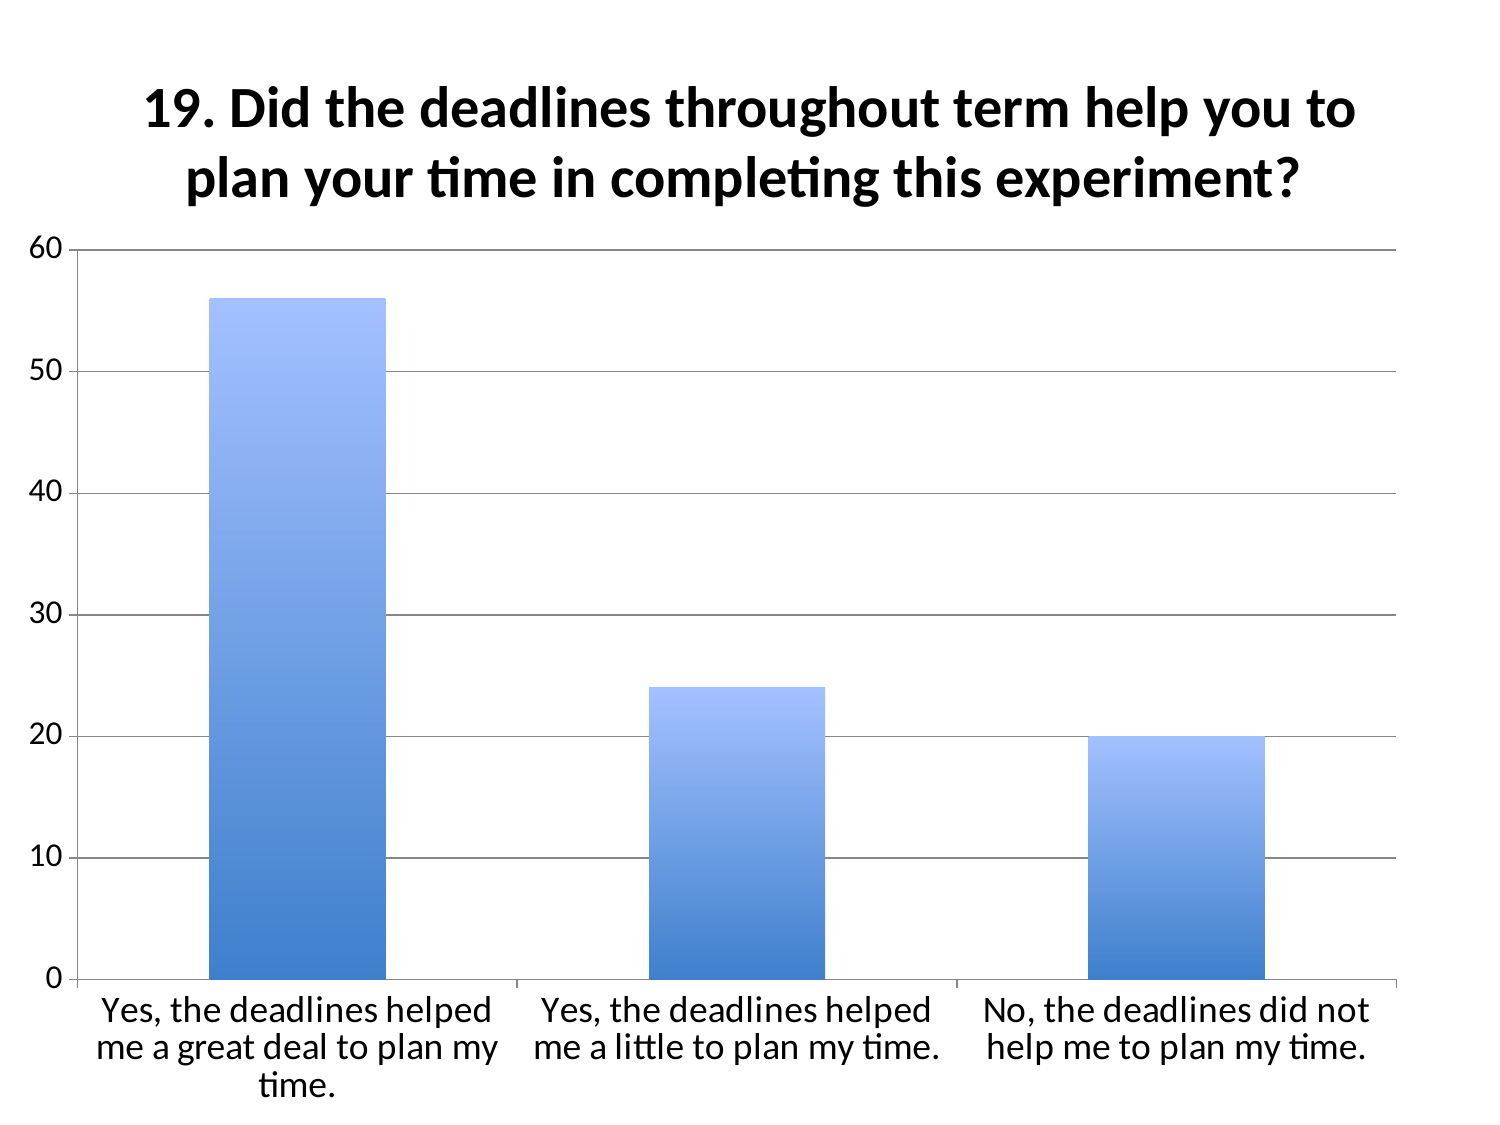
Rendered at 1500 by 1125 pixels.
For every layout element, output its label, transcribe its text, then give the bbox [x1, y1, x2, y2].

title 19. Did the deadlines throughout term help you to plan your time in completing this experiment? [75, 45, 1425, 215]
chart [0, 215, 1426, 1125]
